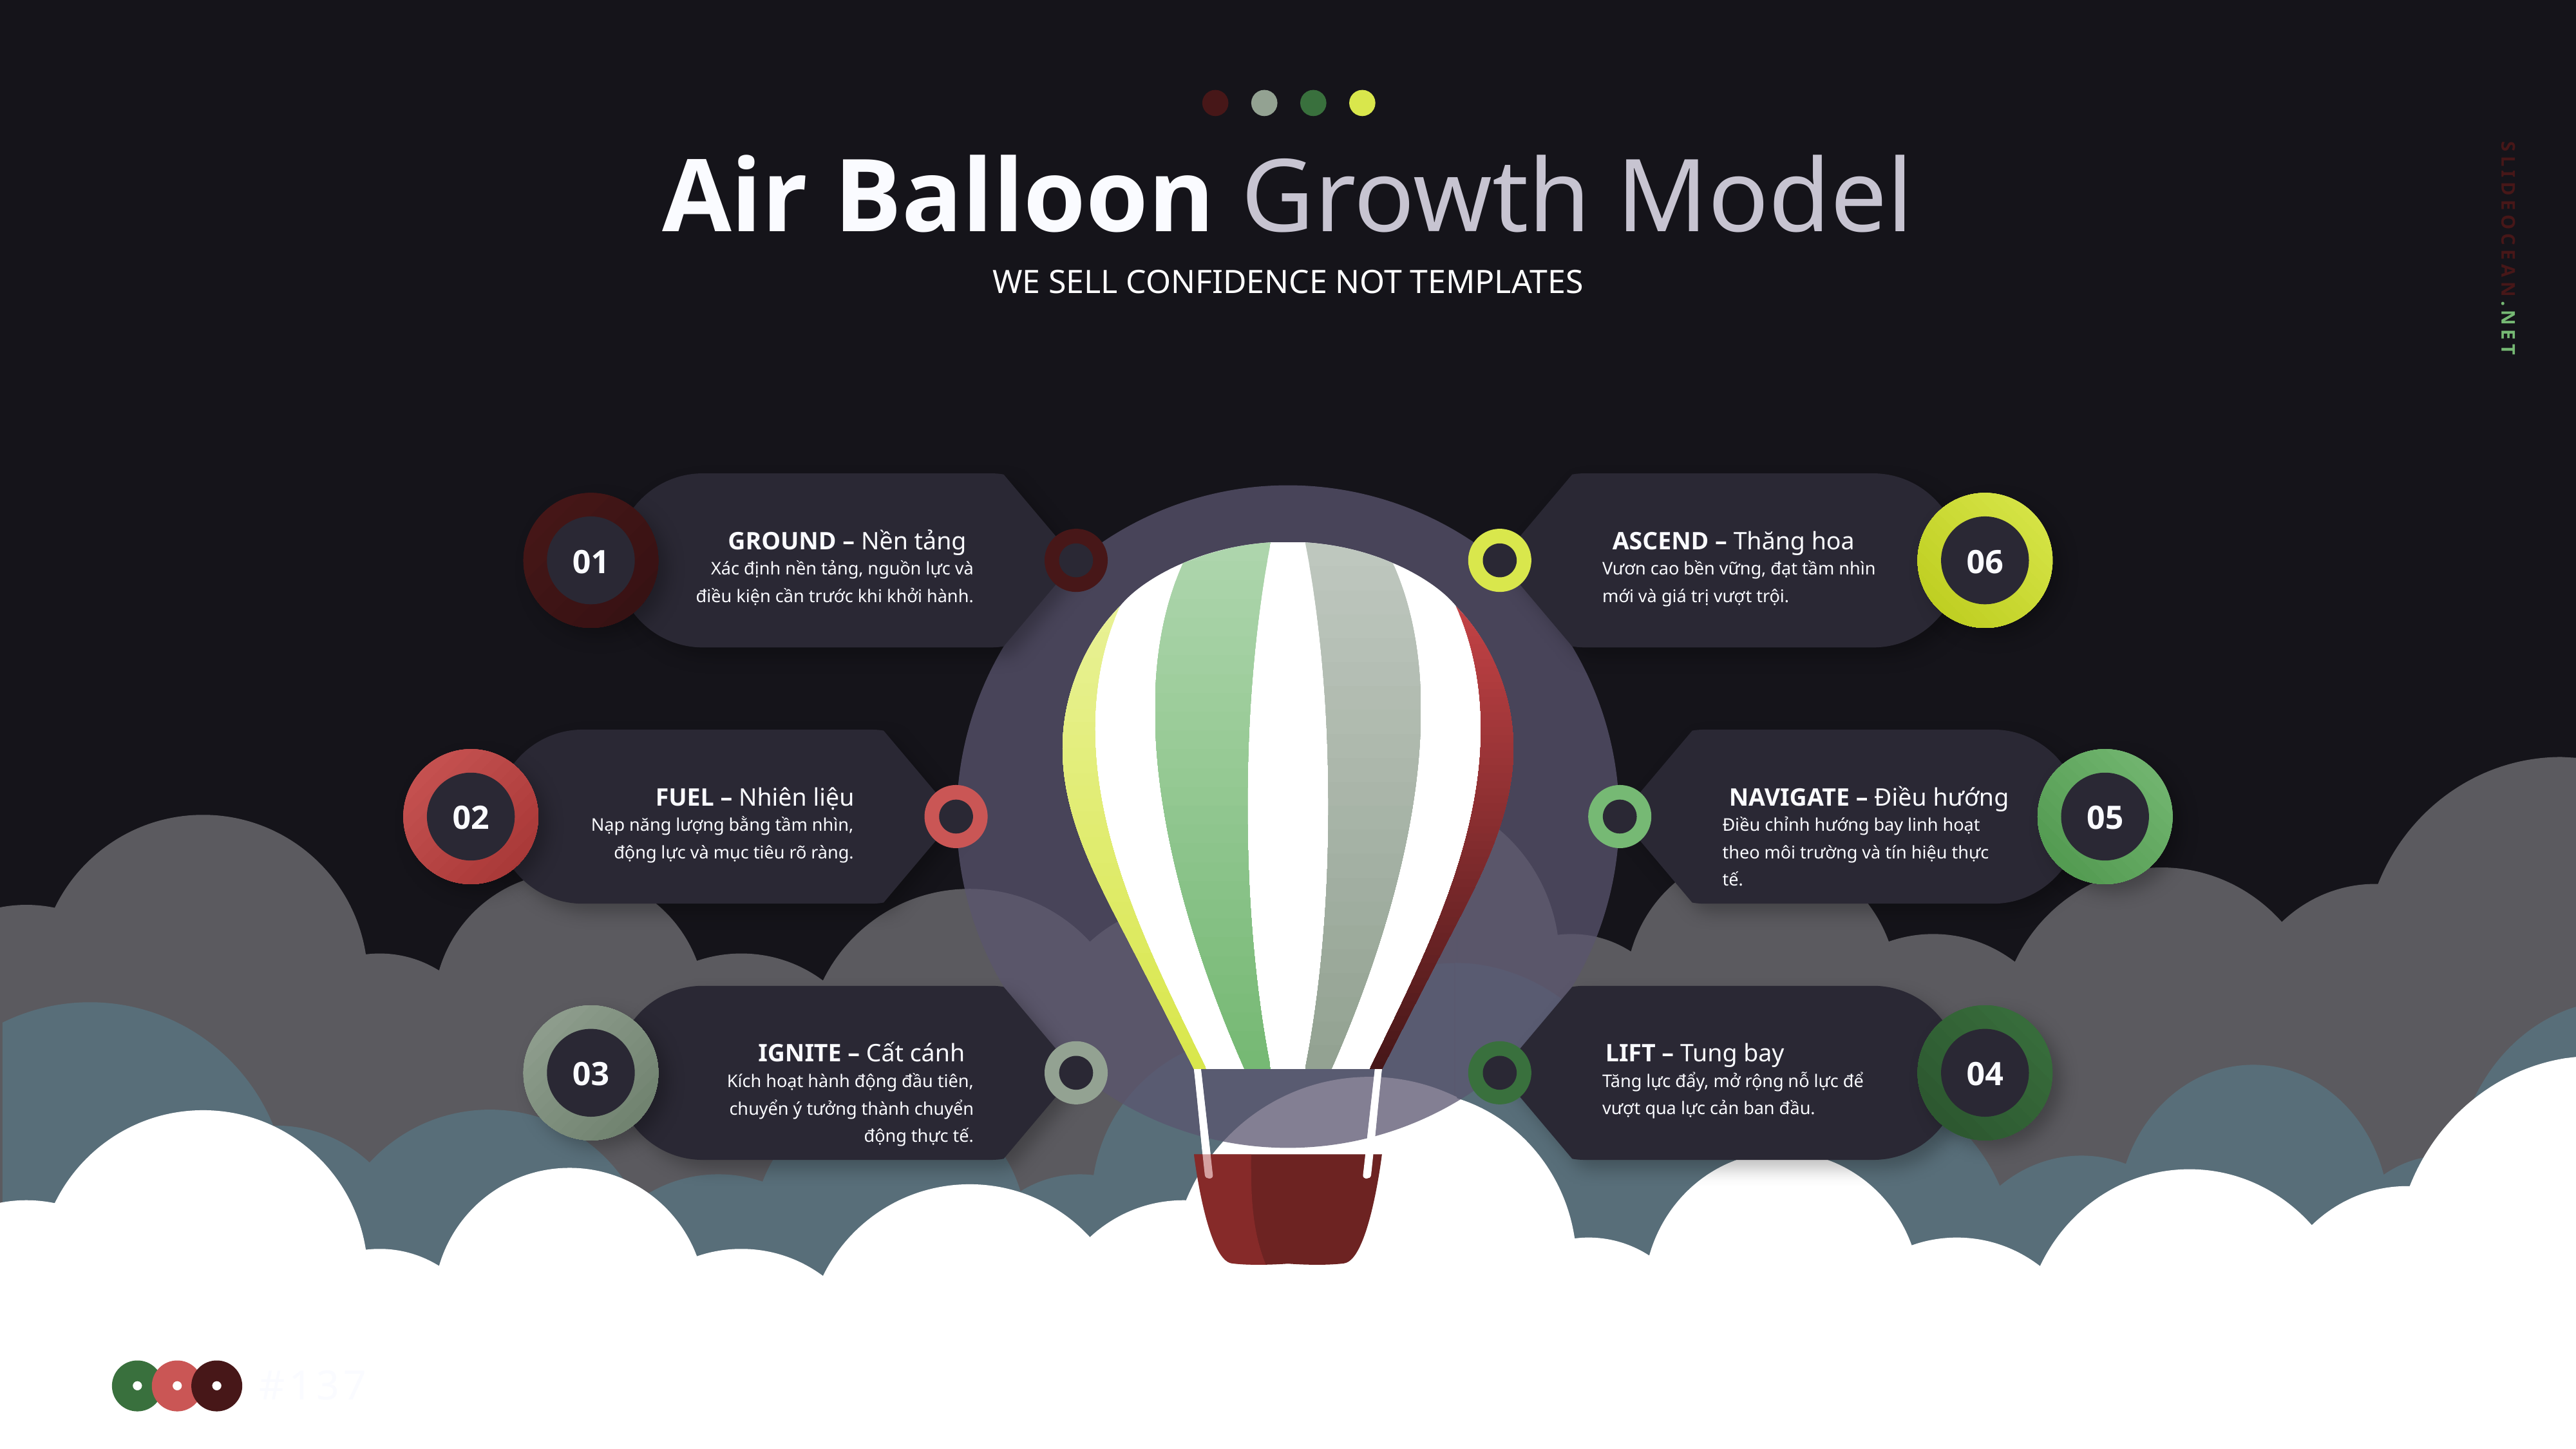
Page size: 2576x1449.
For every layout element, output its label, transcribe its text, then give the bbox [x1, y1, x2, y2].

text_box WE SELL CONFIDENCE NOT TEMPLATES [983, 256, 1593, 305]
text_box [1108, 484, 1468, 542]
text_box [1468, 528, 1532, 592]
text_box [1499, 473, 2053, 648]
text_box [1062, 542, 1514, 1265]
text_box [1201, 89, 1230, 117]
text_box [1468, 1041, 1532, 1105]
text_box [924, 784, 989, 849]
text_box [961, 648, 1062, 756]
text_box [1299, 89, 1328, 117]
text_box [523, 985, 1077, 1160]
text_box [1044, 528, 1108, 592]
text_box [1044, 1041, 1108, 1105]
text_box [111, 1359, 243, 1412]
text_box [1250, 89, 1279, 117]
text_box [1619, 729, 2174, 904]
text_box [1499, 985, 2053, 1160]
text_box [1514, 648, 1615, 756]
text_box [402, 729, 957, 904]
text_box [0, 756, 2576, 1345]
text_box Air Balloon Growth Model [652, 126, 1924, 257]
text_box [0, 1345, 2576, 1449]
text_box [1348, 89, 1377, 117]
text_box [1587, 784, 1652, 849]
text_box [523, 473, 1077, 648]
